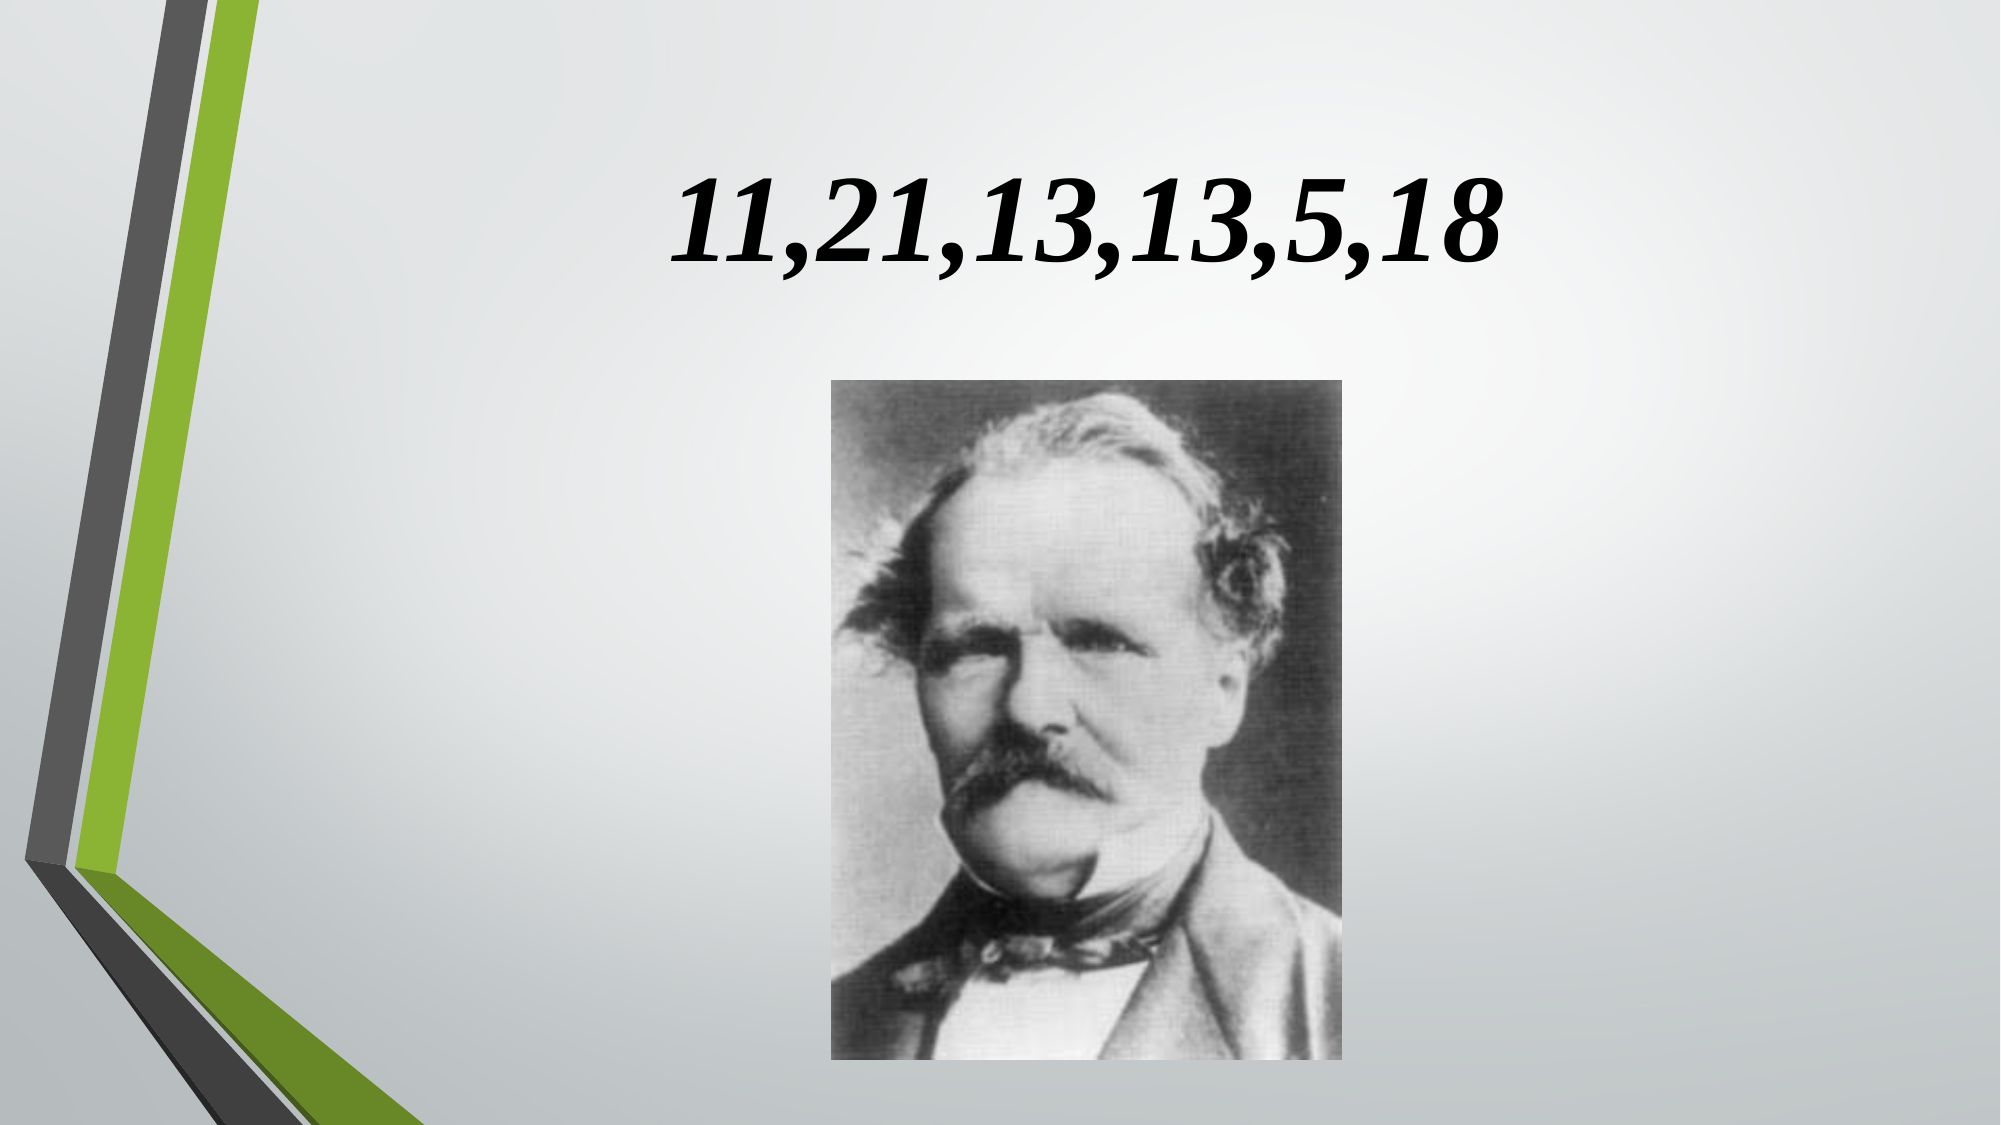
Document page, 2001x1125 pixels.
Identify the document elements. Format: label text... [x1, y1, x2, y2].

title 11,21,13,13,5,18 [264, 67, 1909, 355]
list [830, 380, 1342, 1060]
